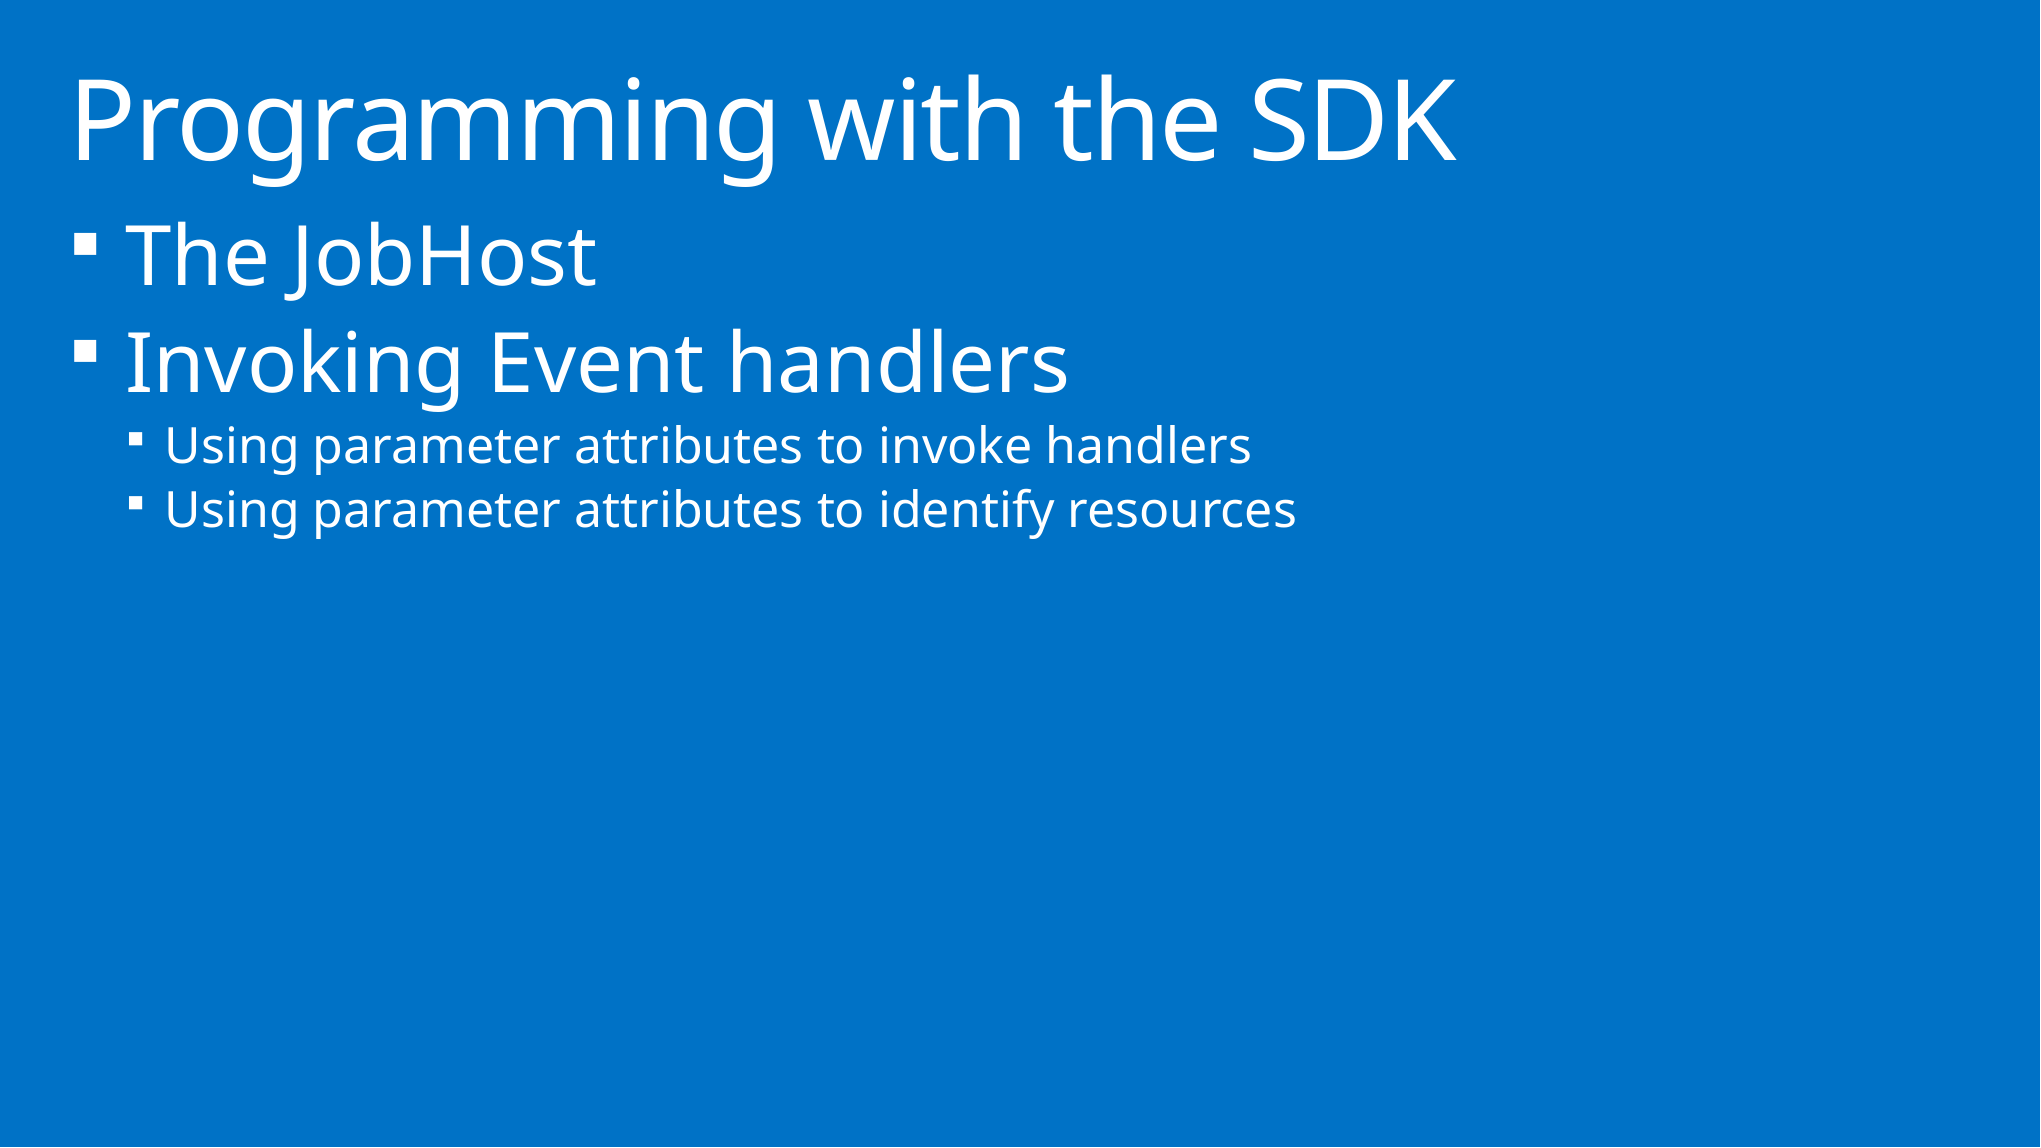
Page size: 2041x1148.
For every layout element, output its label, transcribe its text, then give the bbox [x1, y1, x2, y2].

list The JobHost Invoking Event handlers Using parameter attributes to invoke handlers Using parameter attributes to identify resources [45, 199, 1996, 566]
title Programming with the SDK [45, 48, 1996, 199]
